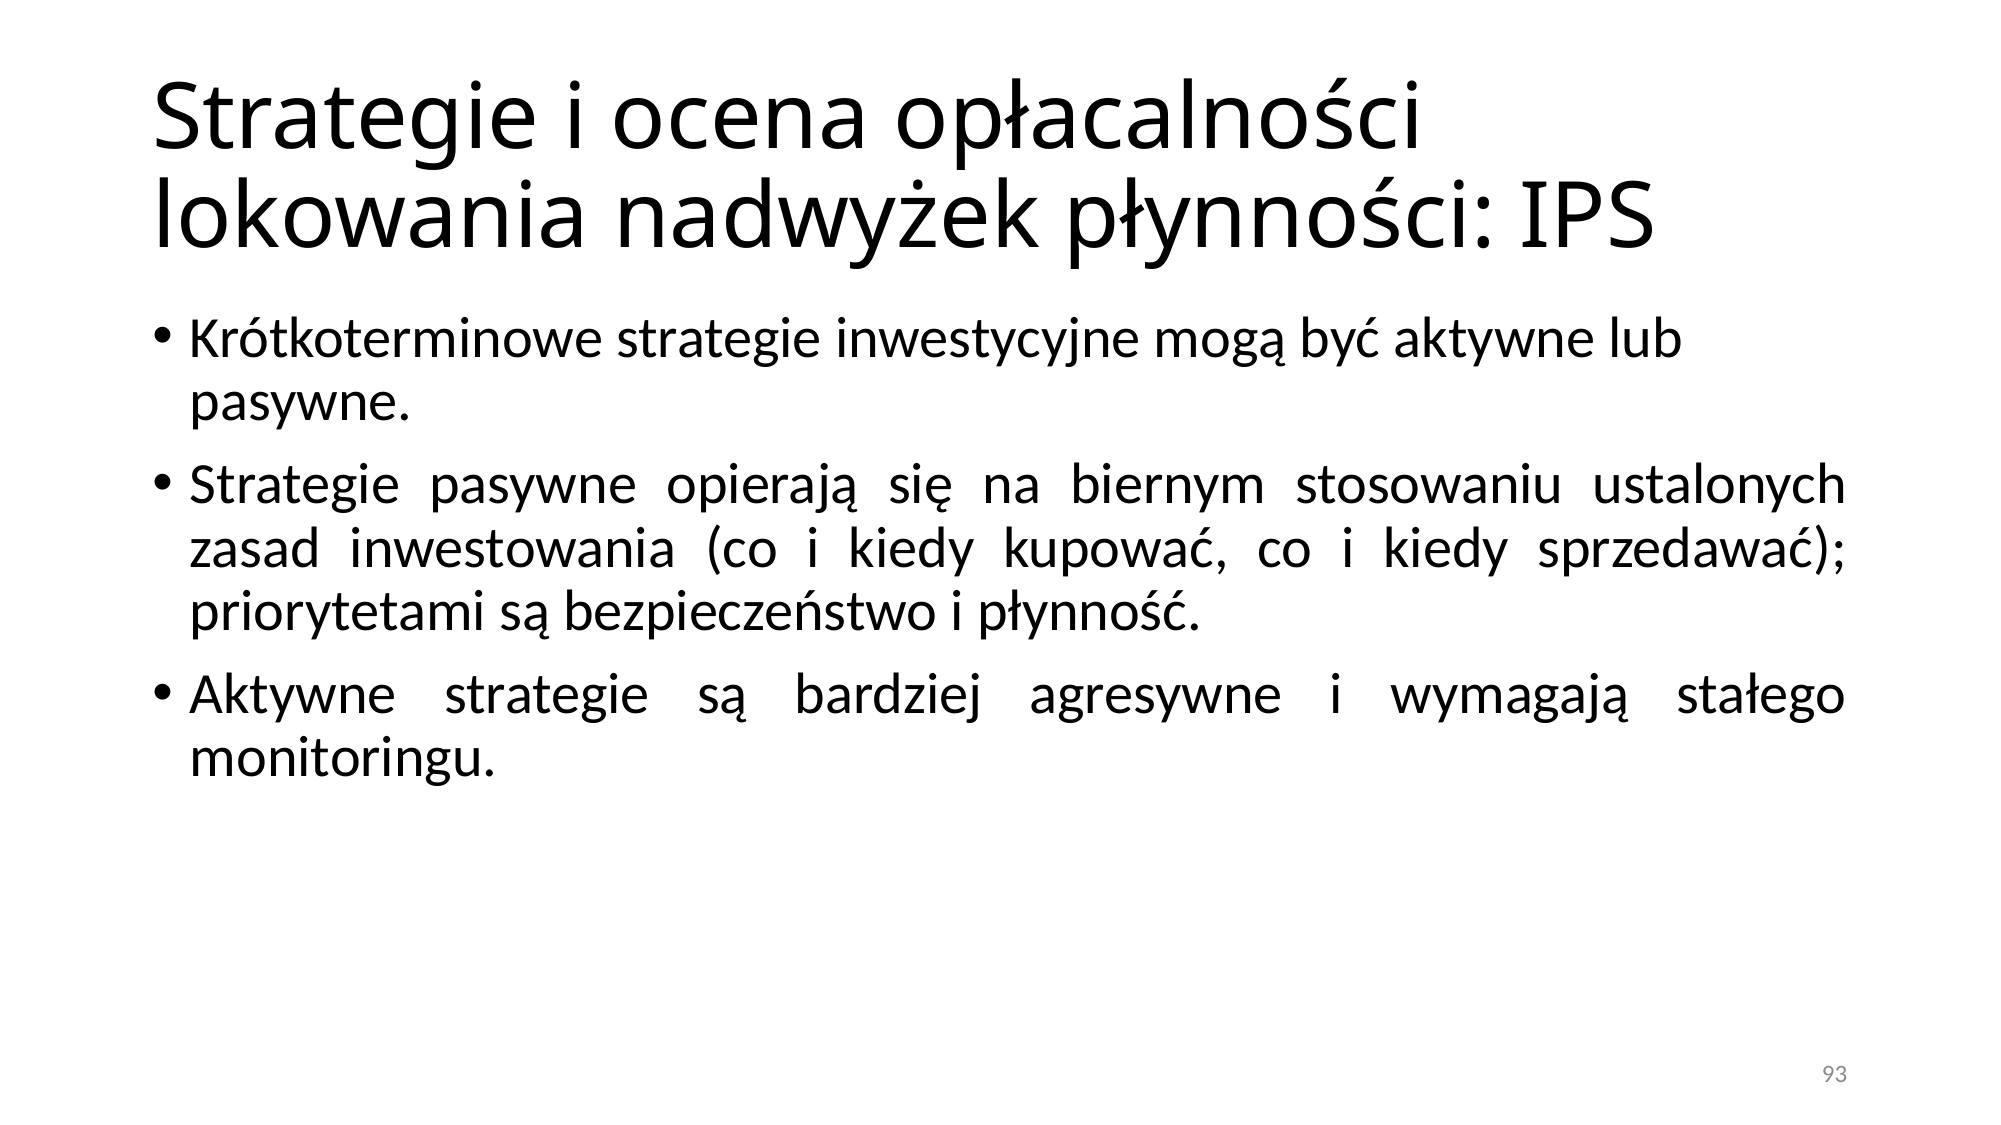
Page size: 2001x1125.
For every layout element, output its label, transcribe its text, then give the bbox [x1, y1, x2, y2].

list Krótkoterminowe strategie inwestycyjne mogą być aktywne lub pasywne. Strategie pasywne opierają się na biernym stosowaniu ustalonych zasad inwestowania (co i kiedy kupować, co i kiedy sprzedawać); priorytetami są bezpieczeństwo i płynność. Aktywne strategie są bardziej agresywne i wymagają stałego monitoringu. [137, 299, 1863, 1014]
title Strategie i ocena opłacalności lokowania nadwyżek płynności: IPS [137, 59, 1863, 278]
slide_number 93 [1412, 1042, 1863, 1103]
